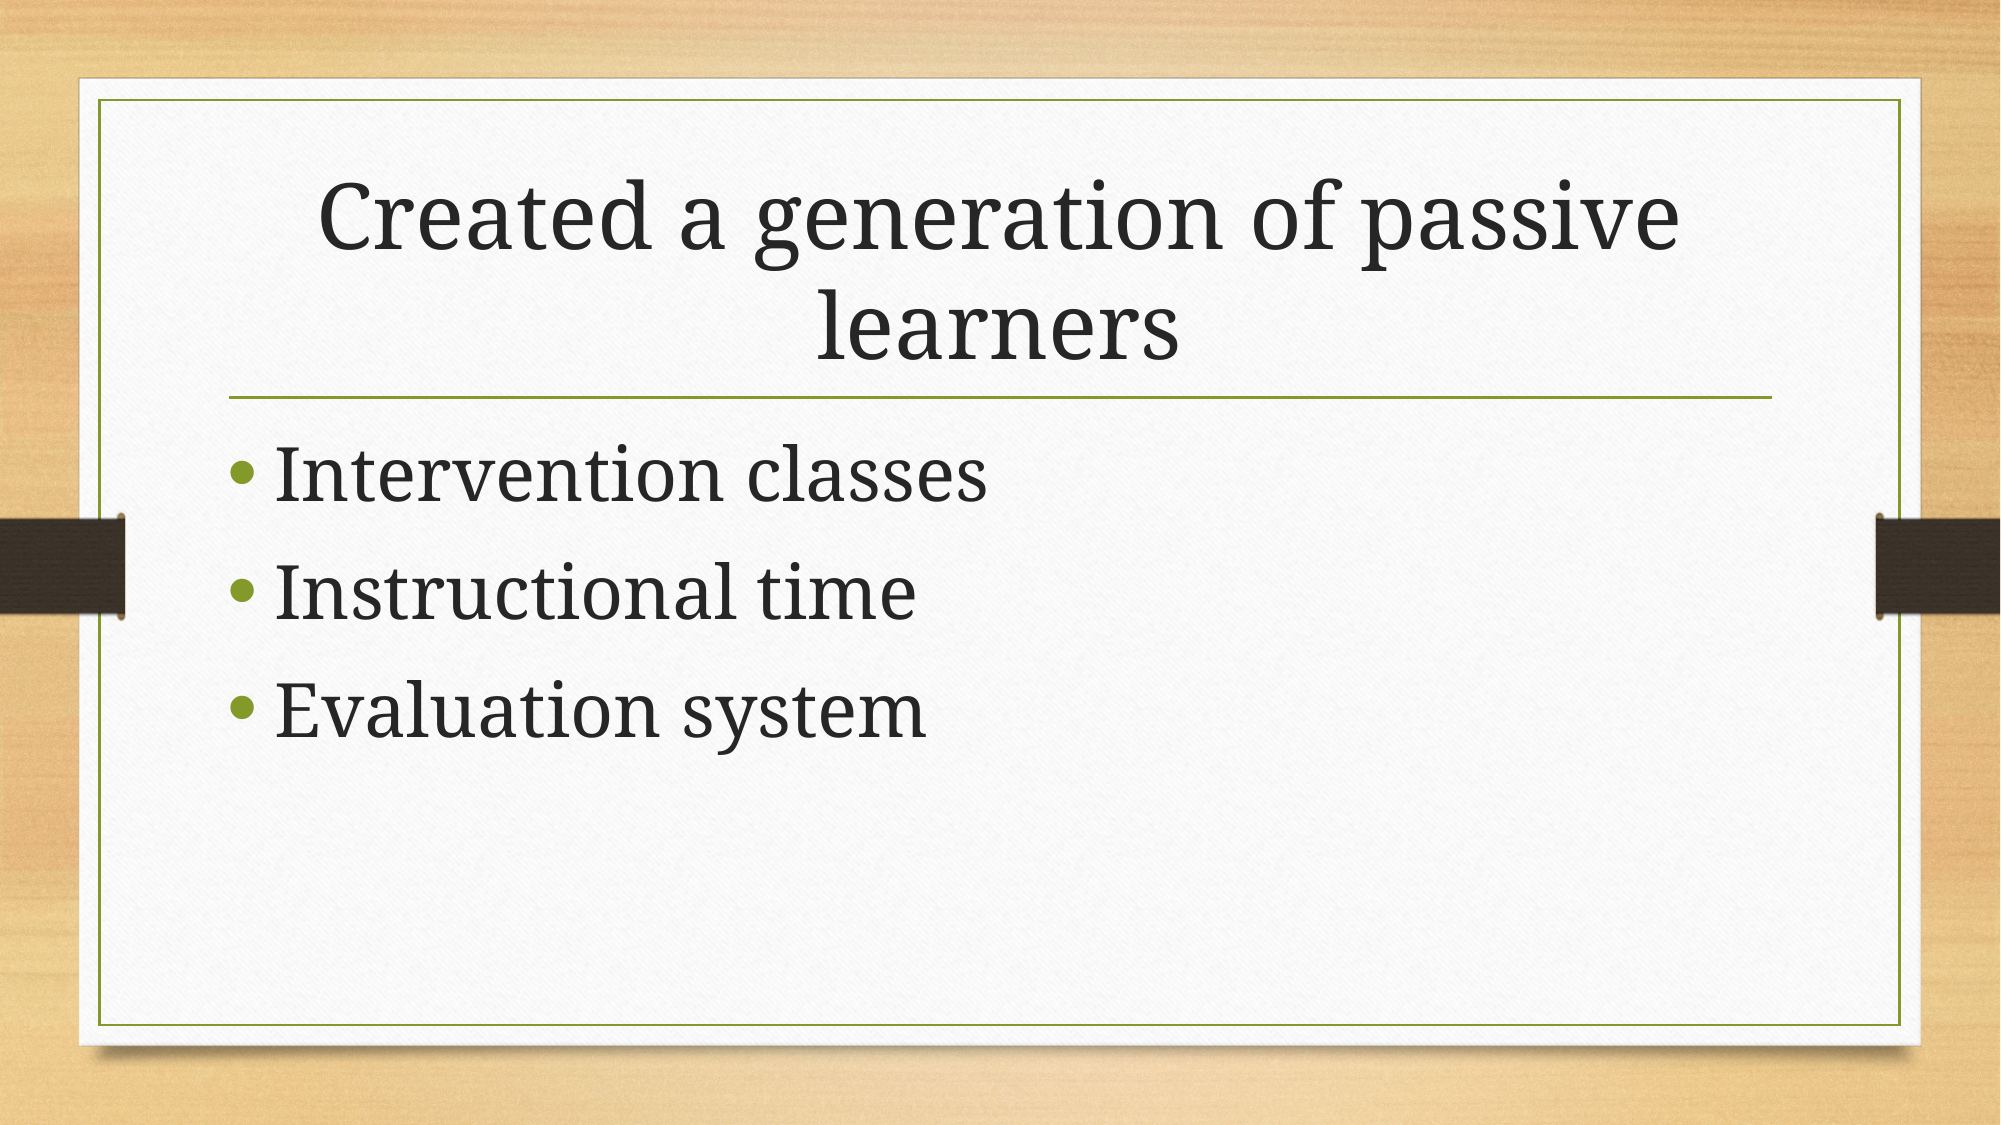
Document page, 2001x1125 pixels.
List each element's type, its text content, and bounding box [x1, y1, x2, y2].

list Intervention classes Instructional time Evaluation system [212, 419, 1788, 964]
picture [0, 0, 2001, 1125]
title Created a generation of passive learners [212, 161, 1788, 375]
